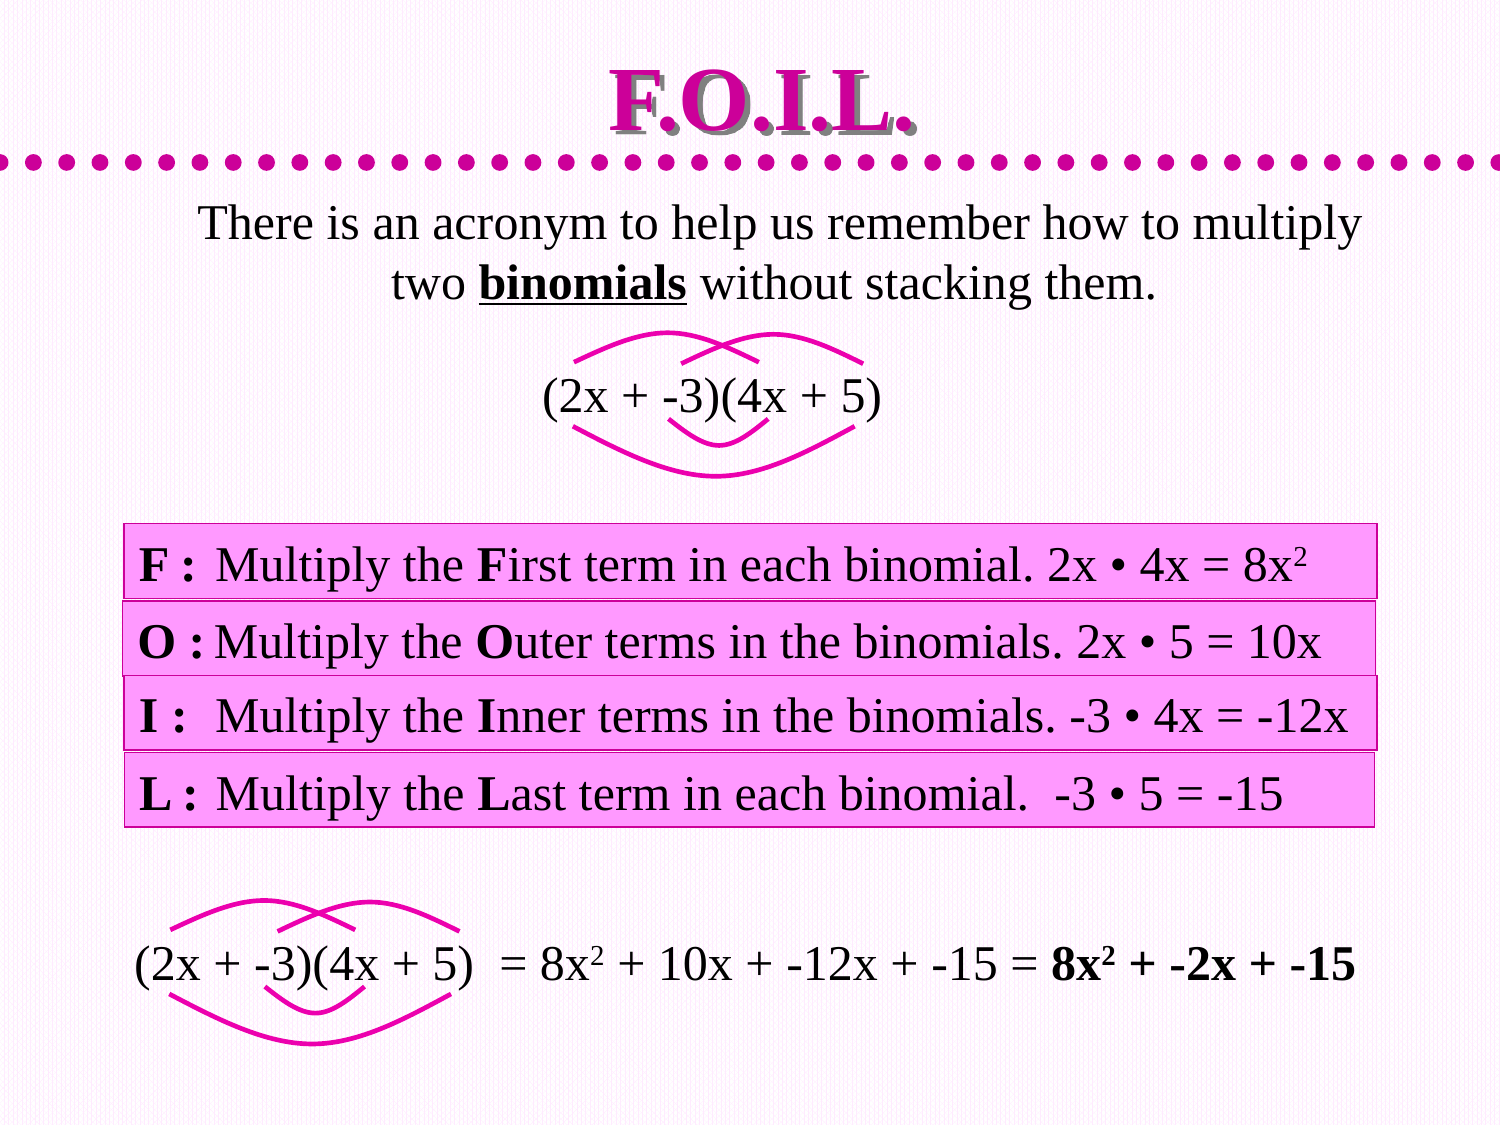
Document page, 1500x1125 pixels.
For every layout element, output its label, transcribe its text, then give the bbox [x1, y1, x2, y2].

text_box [95, 900, 1395, 1045]
text_box L : Multiply the Last term in each binomial. -3 • 5 = -15 [124, 752, 1375, 828]
text_box (2x + -3)(4x + 5) [351, 355, 1074, 431]
text_box I : Multiply the Inner terms in the binomials. -3 • 4x = -12x [124, 675, 1378, 751]
text_box [668, 418, 769, 446]
text_box [573, 332, 722, 363]
text_box F : Multiply the First term in each binomial. 2x • 4x = 8x2 [124, 523, 1378, 599]
text_box There is an acronym to help us remember how to multiply two binomials without stacking them. [161, 192, 1400, 318]
text_box O : Multiply the Outer terms in the binomials. 2x • 5 = 10x [122, 601, 1376, 676]
title F.O.I.L. [125, 0, 1400, 188]
text_box [572, 426, 855, 477]
text_box [681, 334, 864, 364]
